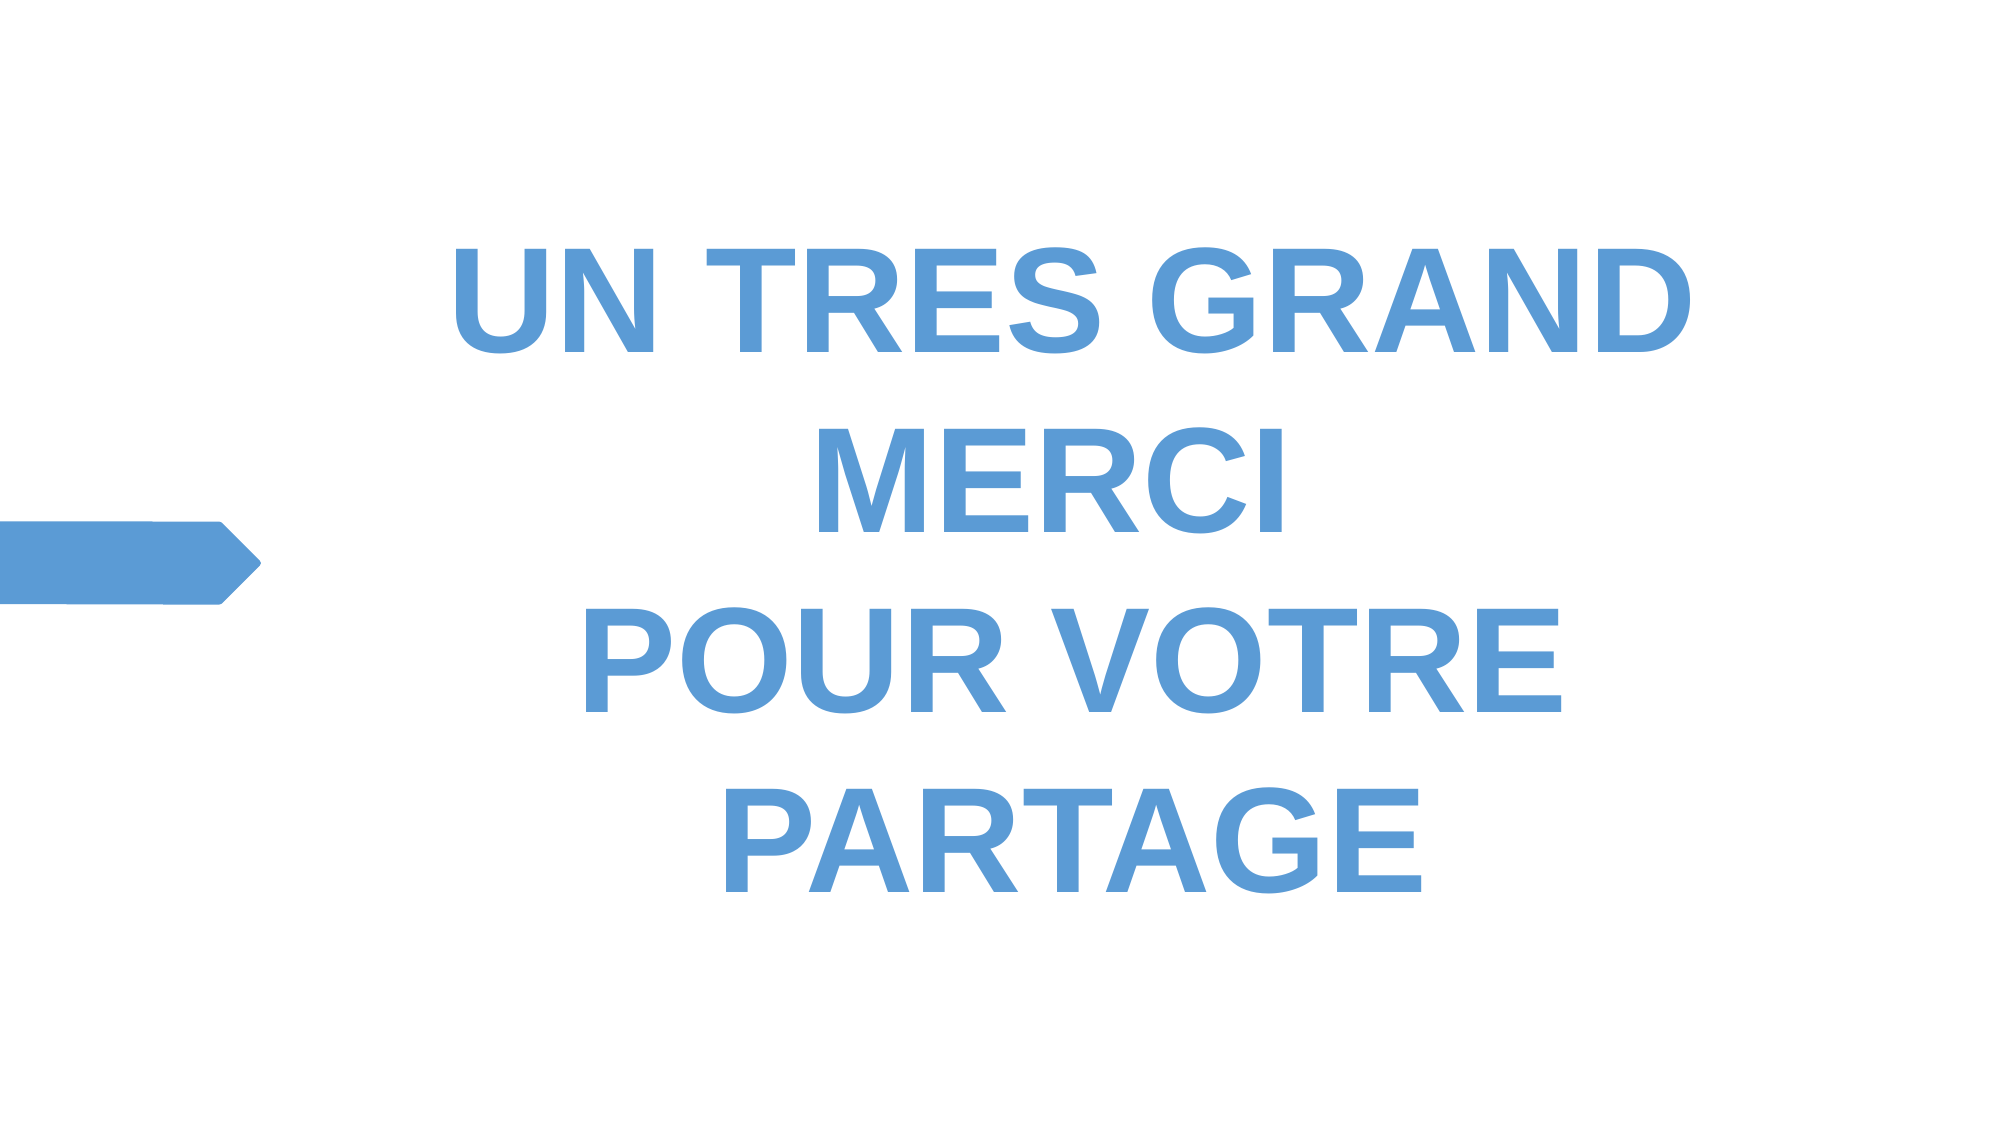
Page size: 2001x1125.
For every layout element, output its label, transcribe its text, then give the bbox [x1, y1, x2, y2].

text_box UN TRES GRAND MERCI POUR VOTRE PARTAGE [274, 152, 1870, 930]
